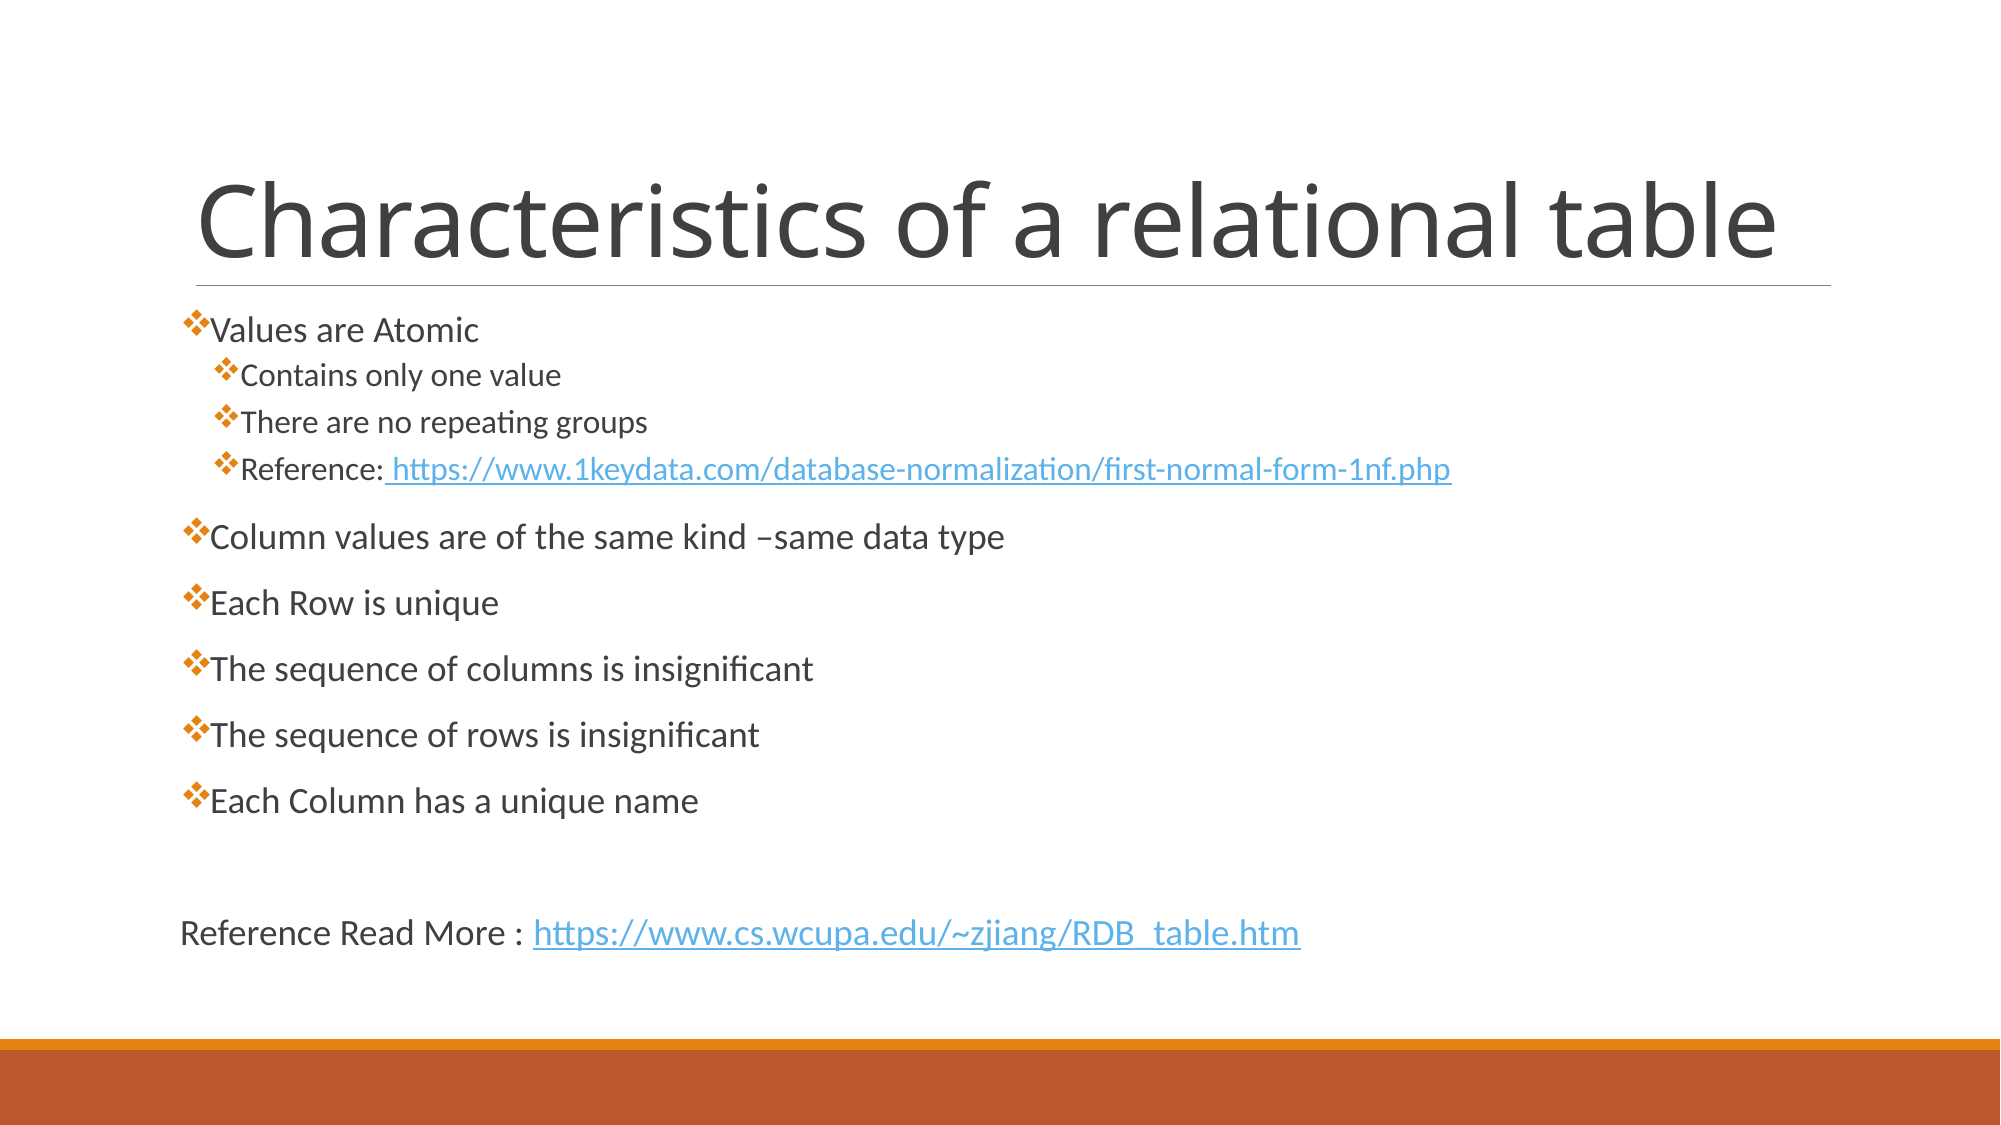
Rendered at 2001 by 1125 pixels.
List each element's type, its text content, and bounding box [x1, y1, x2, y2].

title Characteristics of a relational table [180, 47, 1830, 285]
list Values are Atomic Contains only one value There are no repeating groups Reference: https://www.1keydata.com/database-normalization/first-normal-form-1nf.php Column values are of the same kind –same data type Each Row is unique The sequence of columns is insignificant The sequence of rows is insignificant Each Column has a unique name Reference Read More : https://www.cs.wcupa.edu/~zjiang/RDB_table.htm [180, 302, 1830, 963]
